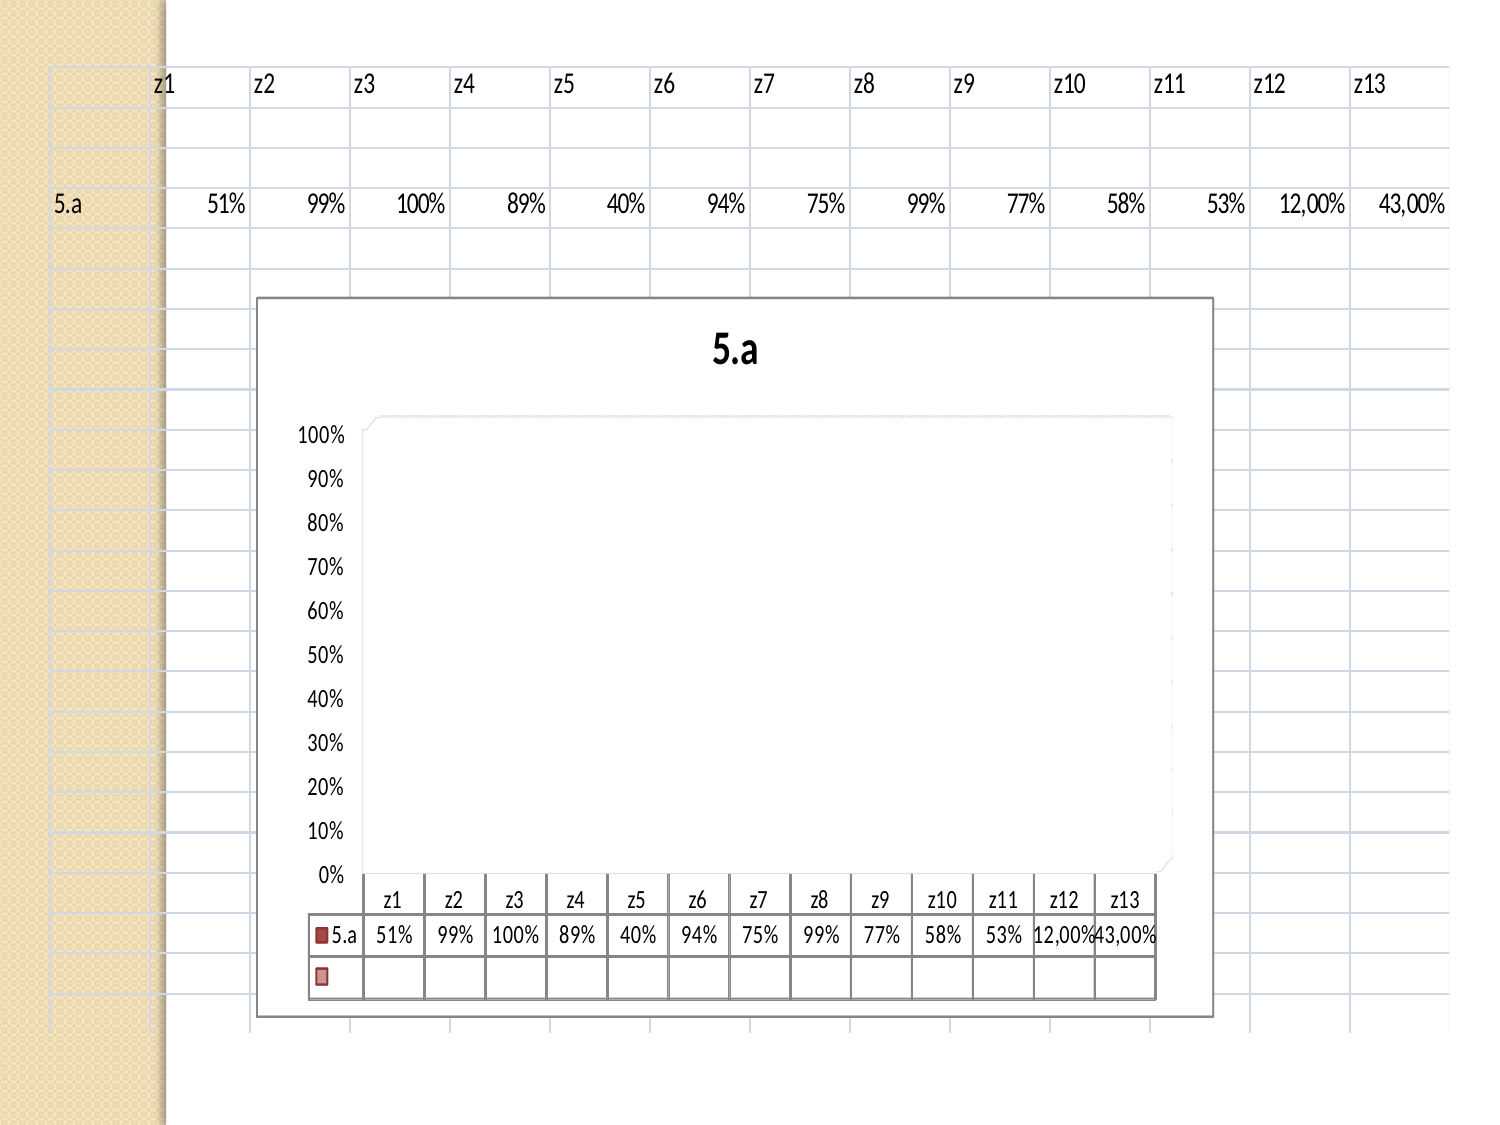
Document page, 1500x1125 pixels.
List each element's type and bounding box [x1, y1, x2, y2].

text_box [48, 66, 1451, 1036]
